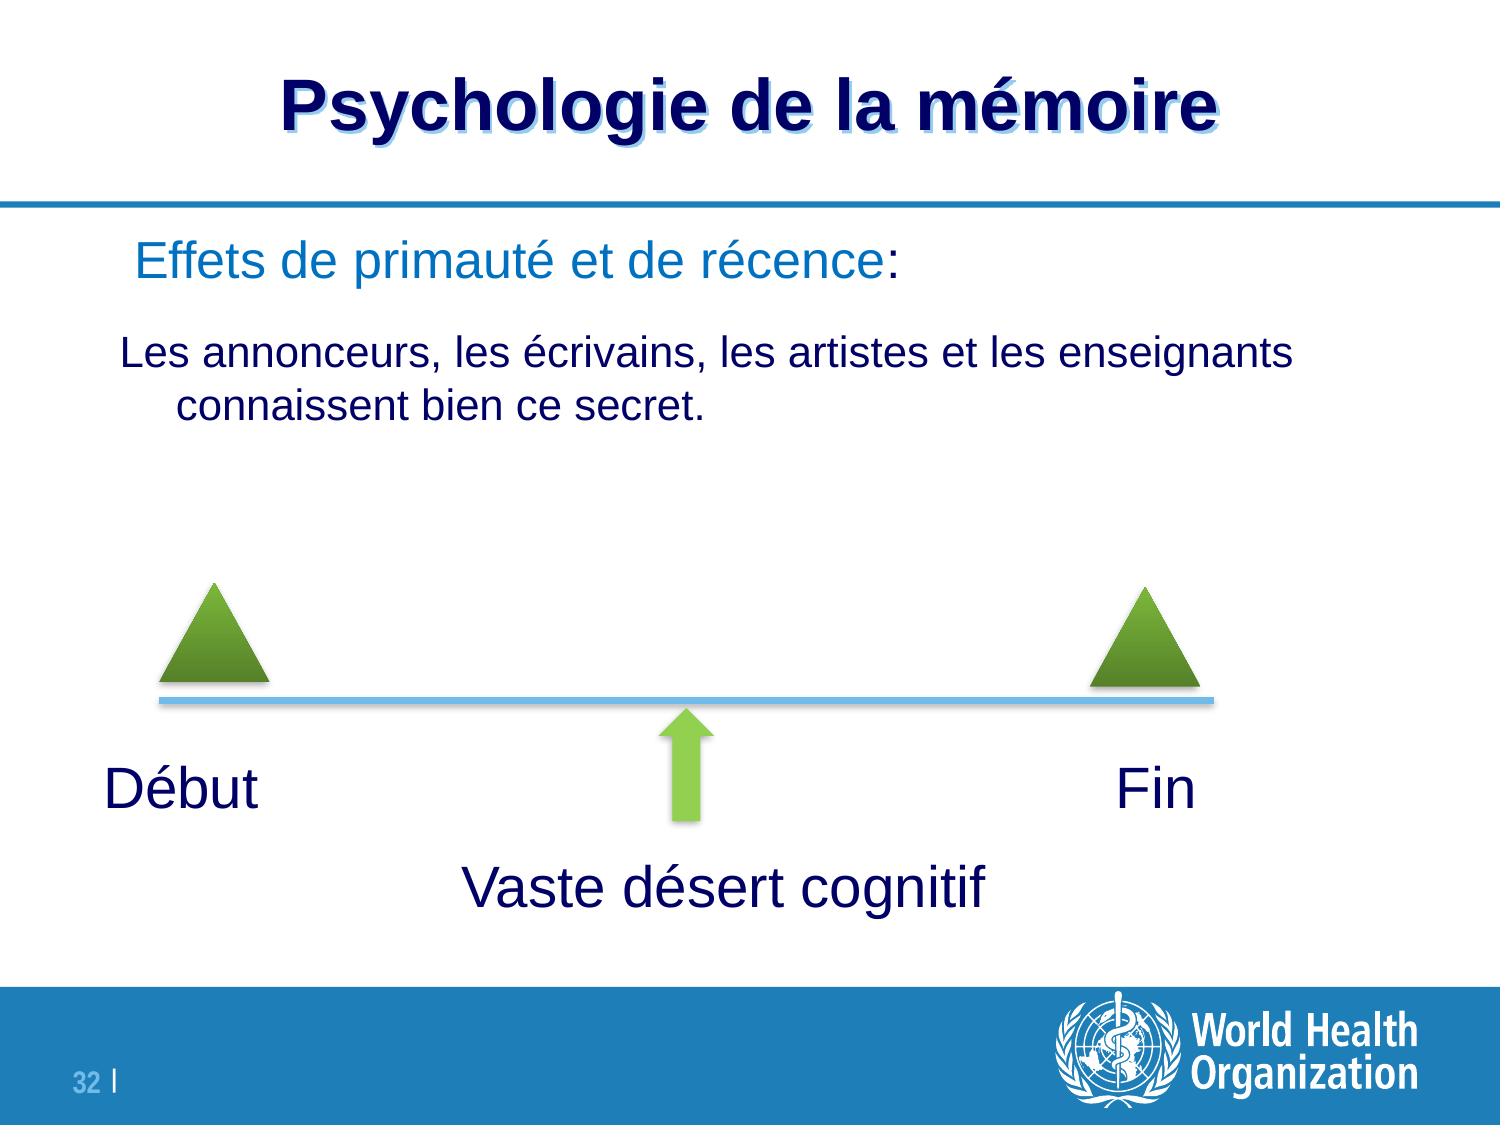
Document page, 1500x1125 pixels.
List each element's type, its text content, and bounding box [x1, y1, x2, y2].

text_box Fin [1102, 743, 1238, 827]
list Effets de primauté et de récence: Les annonceurs, les écrivains, les artistes et les enseignants connaissent bien ce secret. [119, 226, 1359, 984]
text_box [1089, 587, 1201, 687]
text_box Vaste désert cognitif [448, 842, 1030, 926]
text_box [658, 709, 715, 822]
title Psychologie de la mémoire [0, 0, 1500, 204]
text_box [158, 582, 270, 683]
text_box Début [89, 743, 399, 827]
